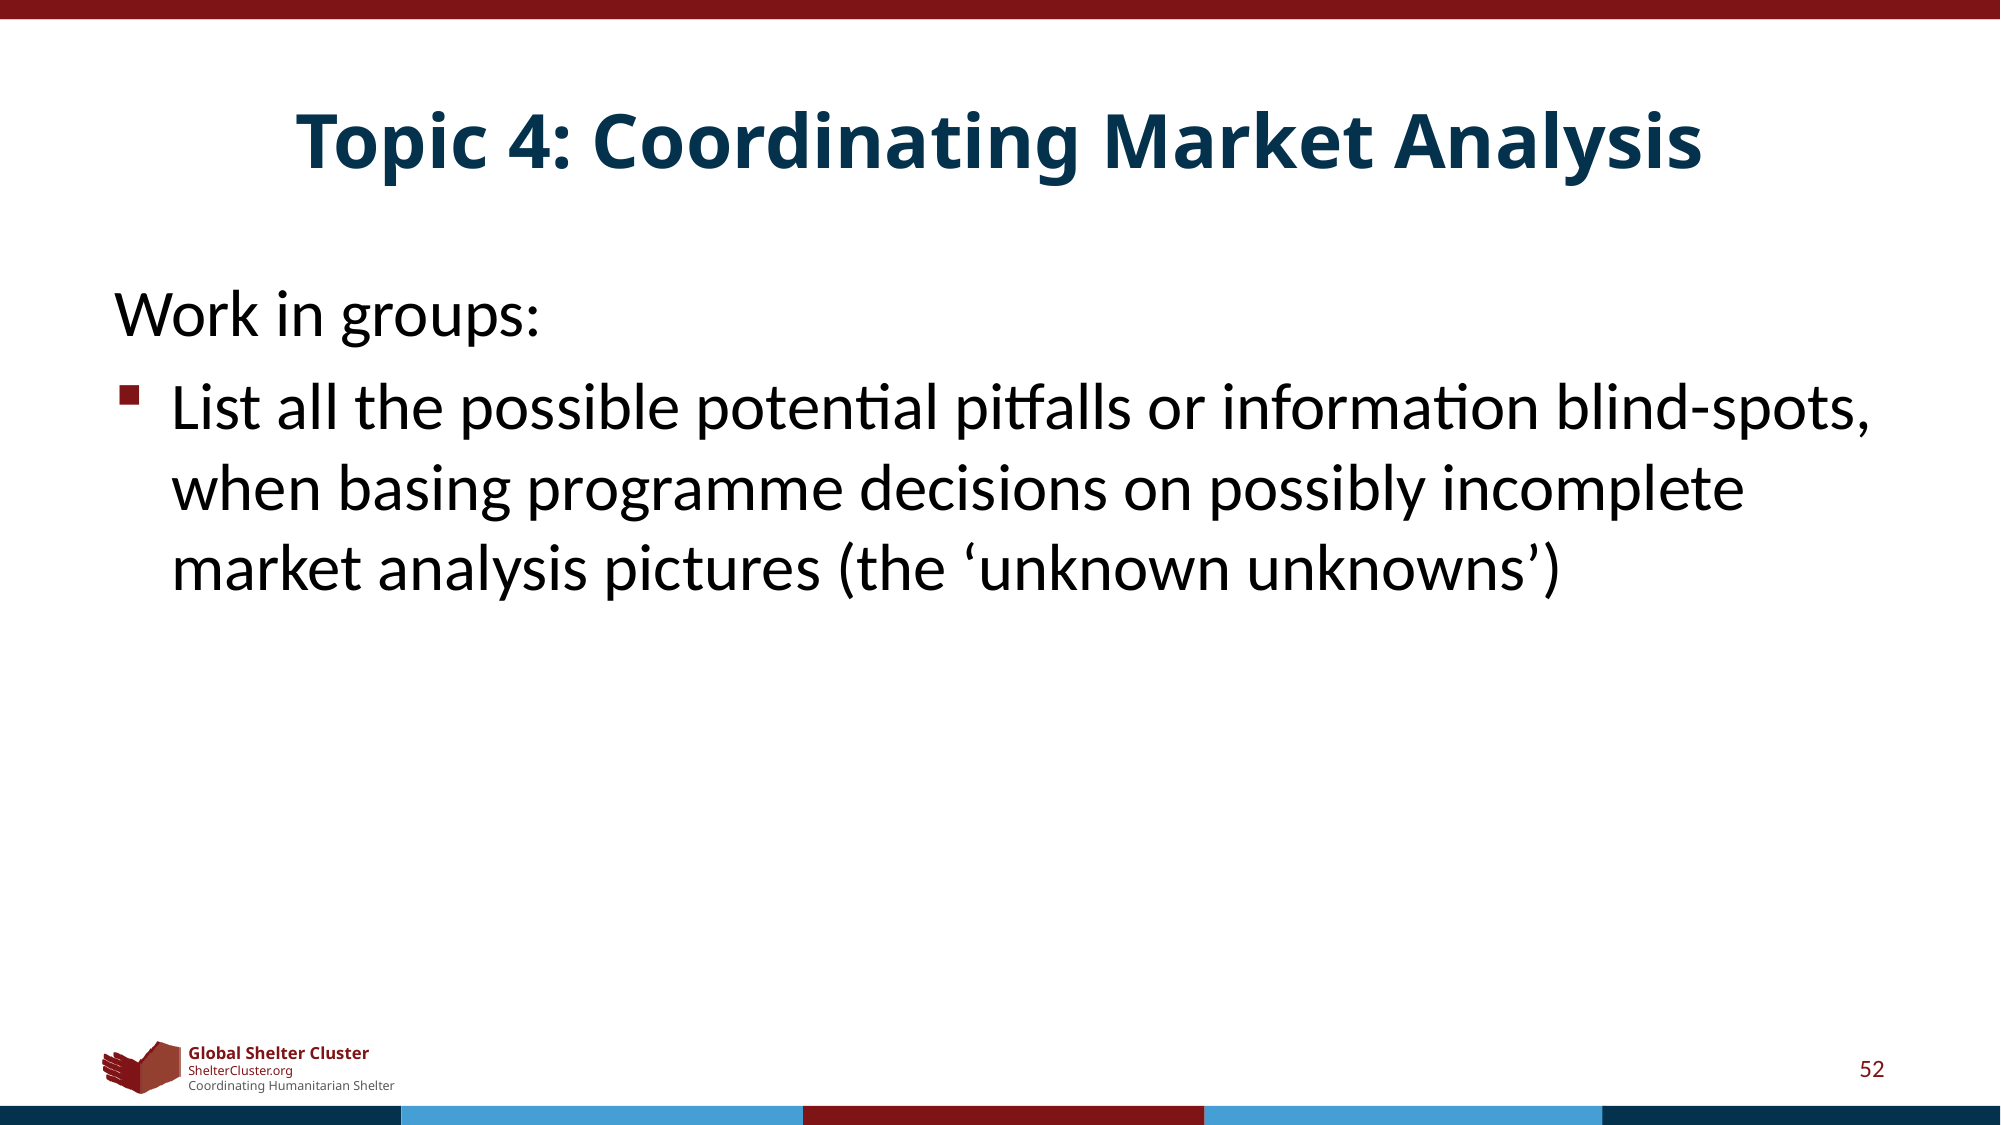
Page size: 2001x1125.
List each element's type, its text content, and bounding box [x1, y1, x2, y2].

slide_number 52 [1433, 1037, 1900, 1098]
title Topic 4: Coordinating Market Analysis [99, 45, 1900, 233]
picture [102, 1041, 181, 1094]
list Work in groups: List all the possible potential pitfalls or information blind-spots, when basing programme decisions on possibly incomplete market analysis pictures (the ‘unknown unknowns’) [99, 262, 1900, 1005]
